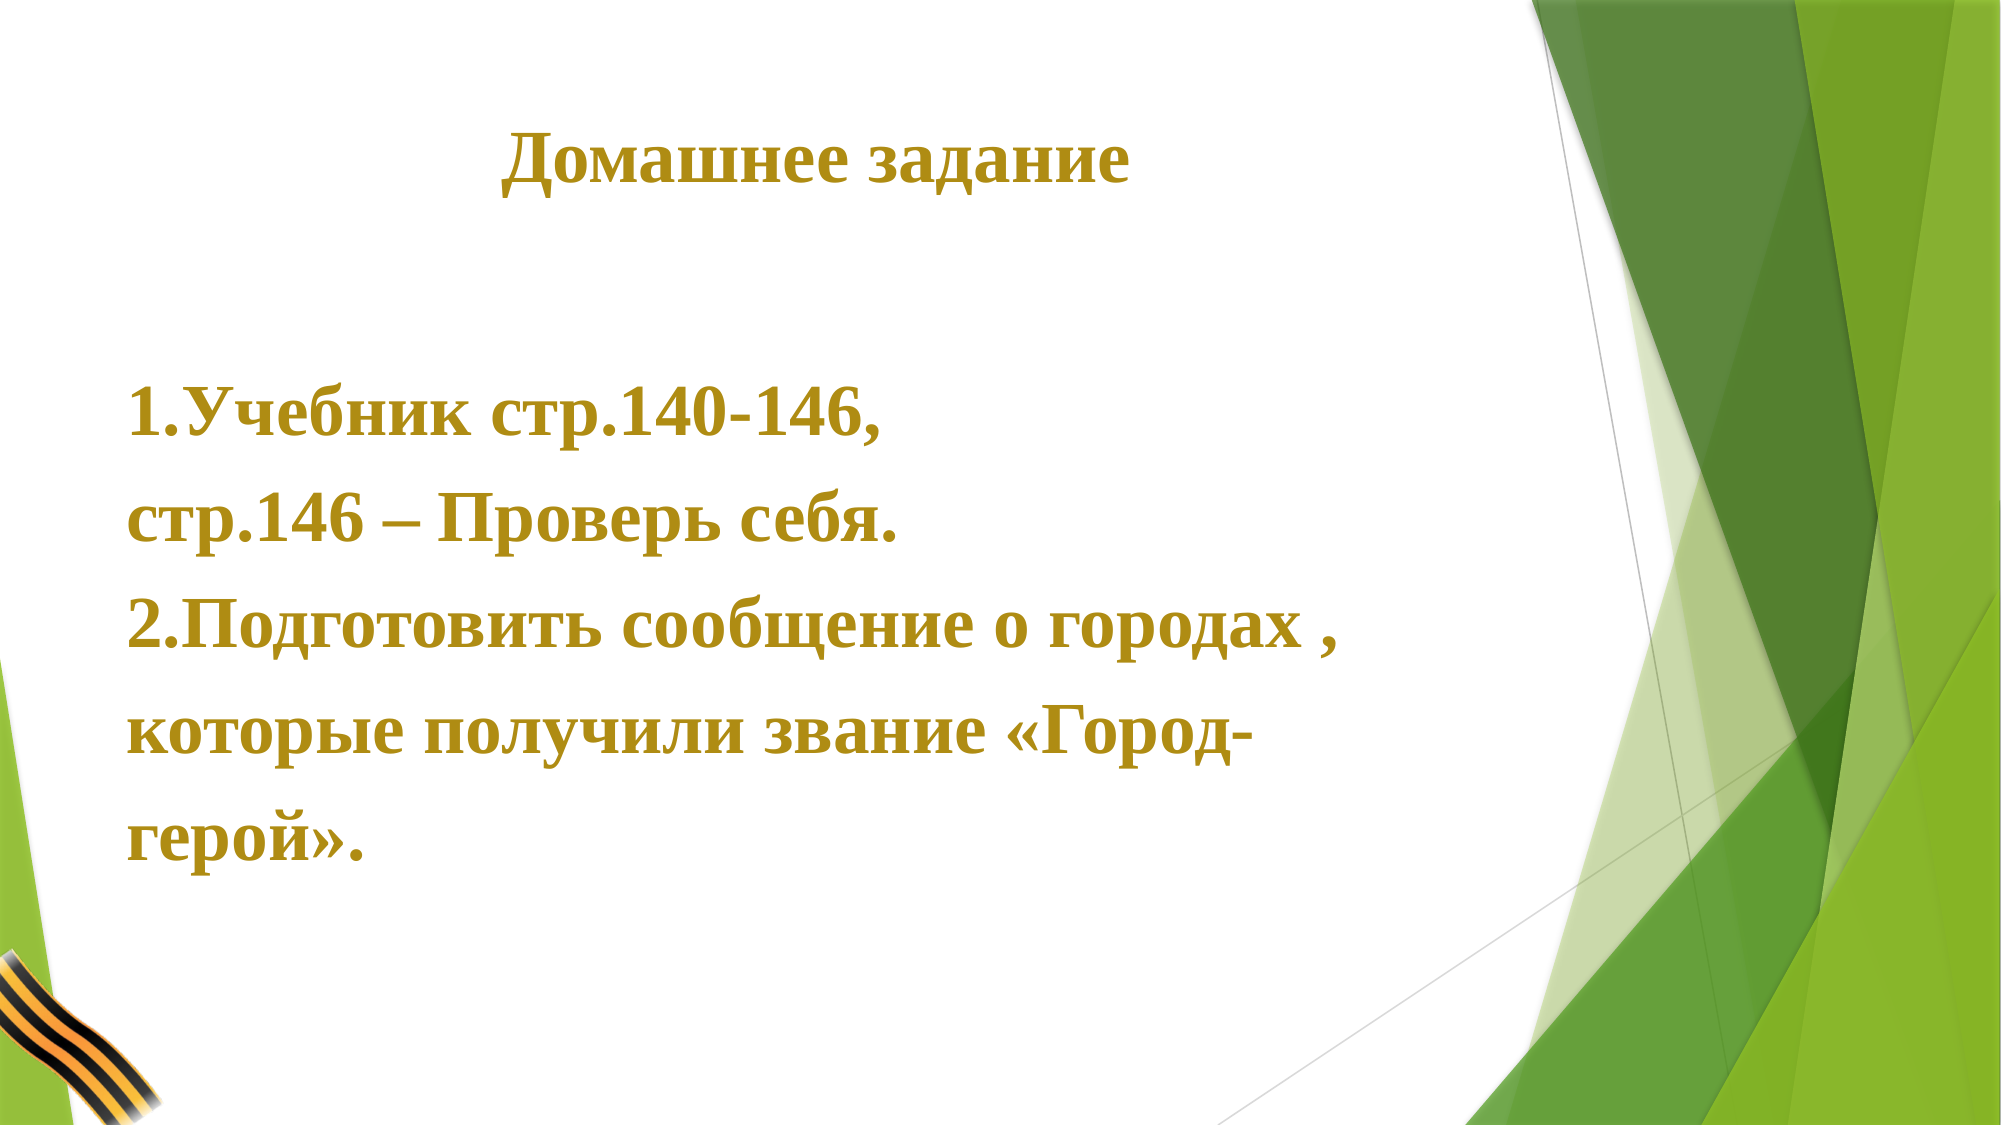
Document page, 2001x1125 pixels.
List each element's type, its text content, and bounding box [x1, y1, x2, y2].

picture [0, 920, 179, 1125]
title Домашнее задание [111, 99, 1522, 317]
list 1.Учебник стр.140-146, стр.146 – Проверь себя. 2.Подготовить сообщение о городах , которые получили звание «Город- герой». [111, 354, 1522, 992]
